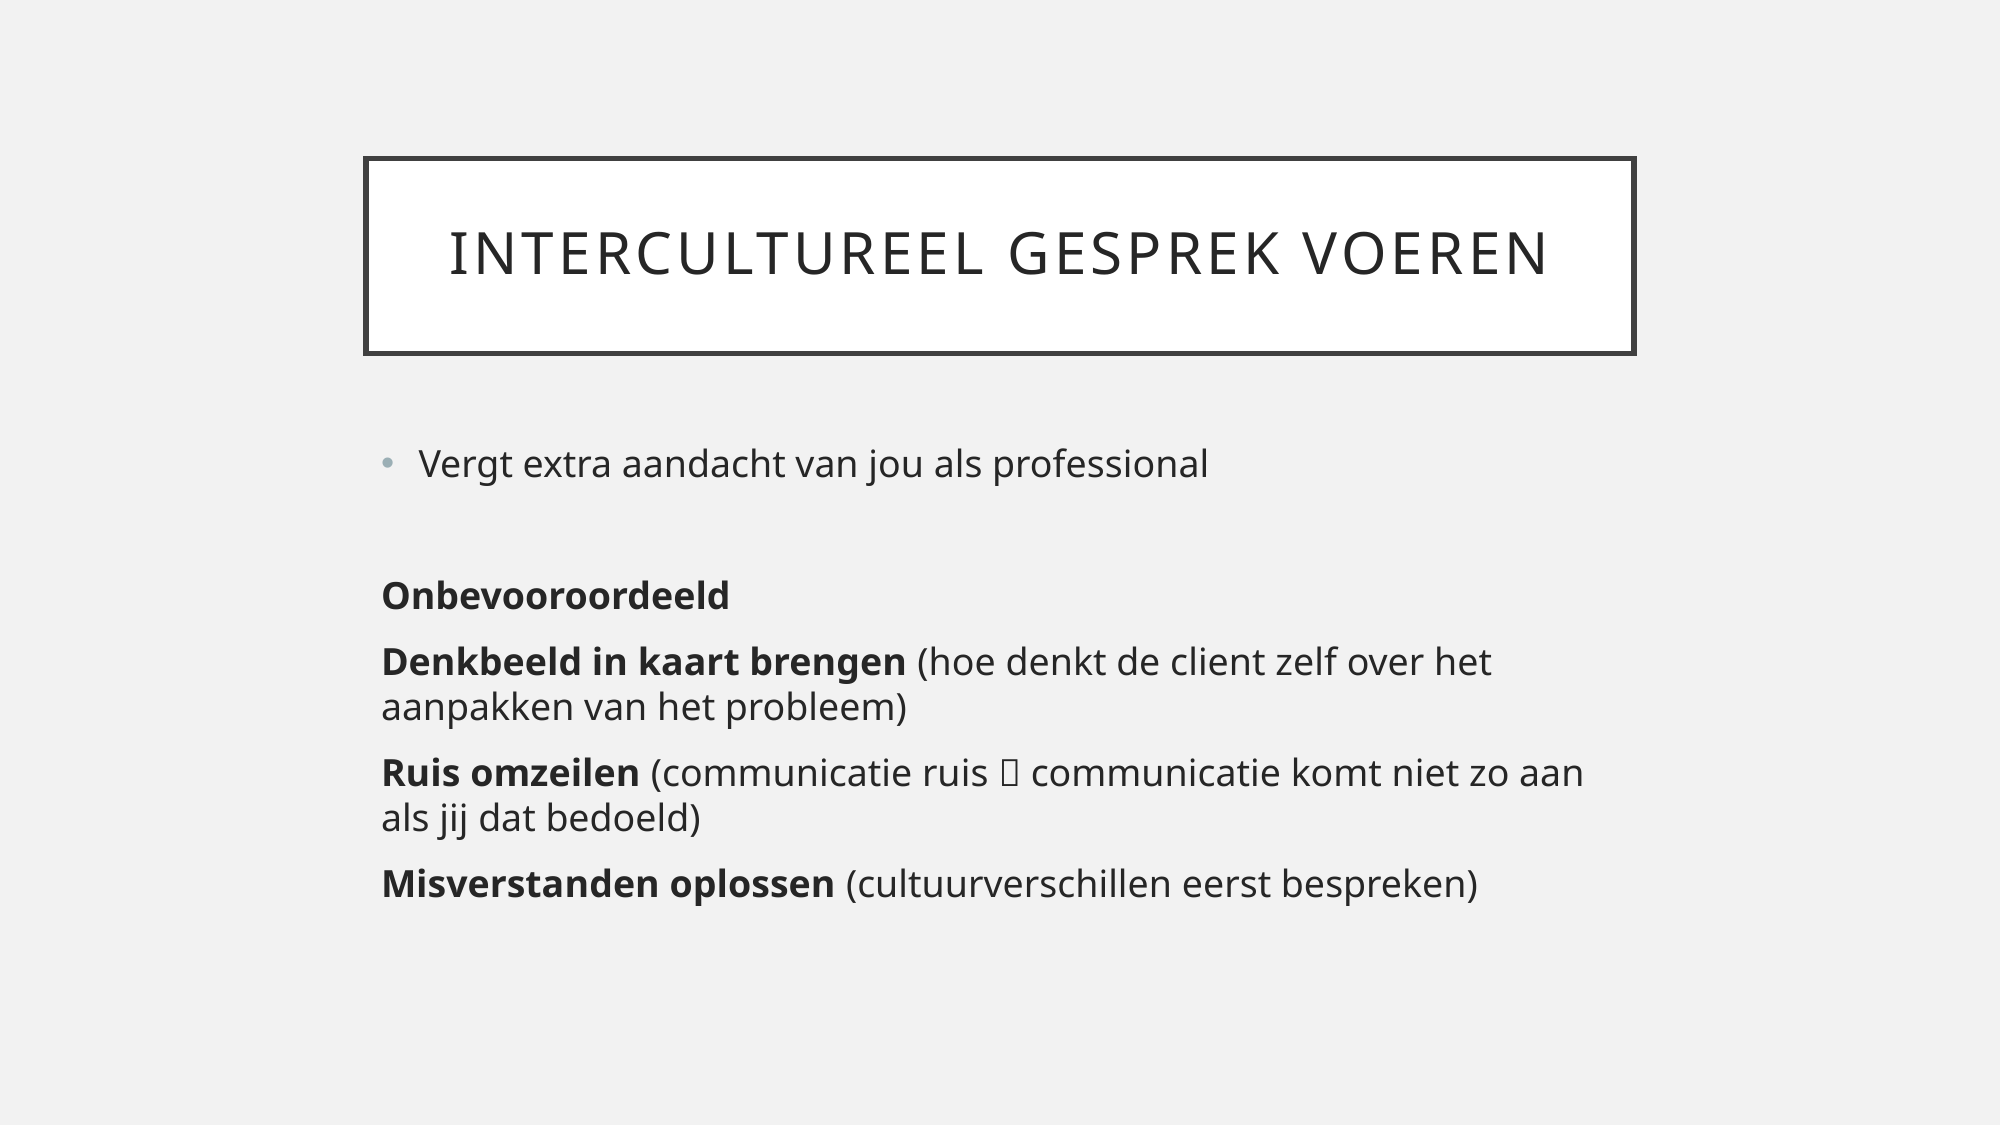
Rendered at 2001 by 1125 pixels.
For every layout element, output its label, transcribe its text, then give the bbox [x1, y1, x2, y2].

title Intercultureel gesprek voeren [363, 156, 1637, 356]
list Vergt extra aandacht van jou als professional Onbevooroordeeld Denkbeeld in kaart brengen (hoe denkt de client zelf over het aanpakken van het probleem) Ruis omzeilen (communicatie ruis  communicatie komt niet zo aan als jij dat bedoeld) Misverstanden oplossen (cultuurverschillen eerst bespreken) [366, 432, 1634, 942]
